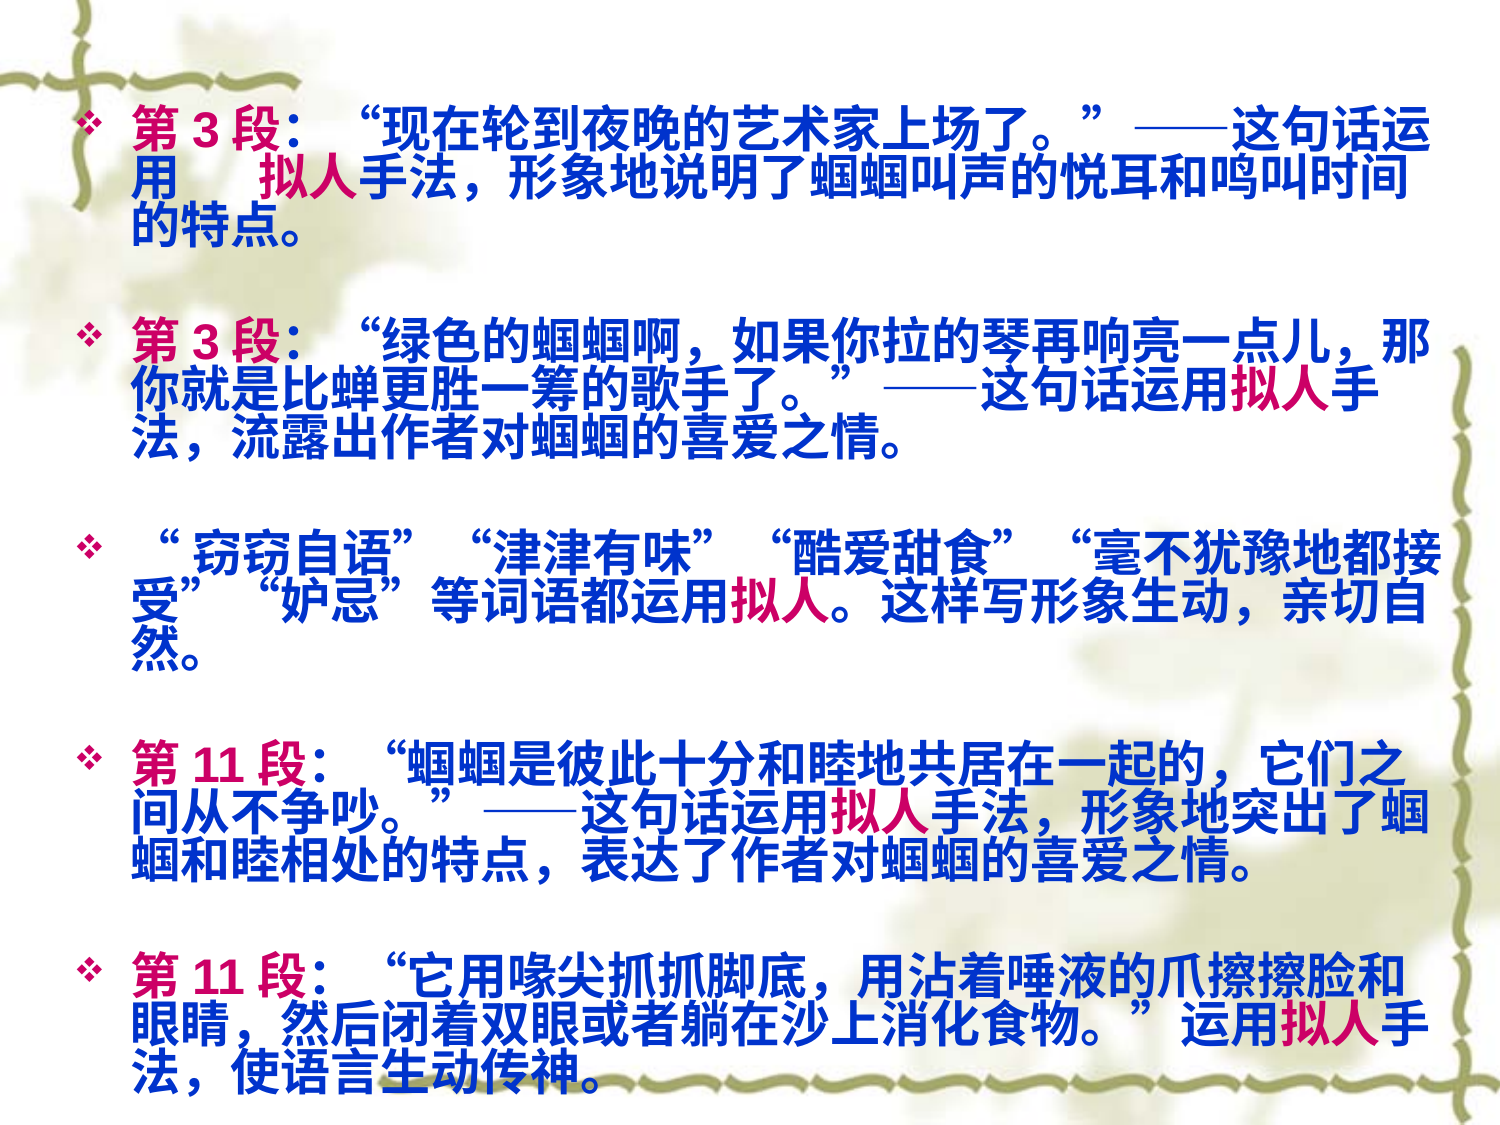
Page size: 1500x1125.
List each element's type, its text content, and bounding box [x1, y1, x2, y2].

picture [0, 0, 1500, 1125]
list 第3段：“现在轮到夜晚的艺术家上场了。”——这句话运用 拟人手法，形象地说明了蝈蝈叫声的悦耳和鸣叫时间的特点。 第3段：“绿色的蝈蝈啊，如果你拉的琴再响亮一点儿，那你就是比蝉更胜一筹的歌手了。”——这句话运用拟人手法，流露出作者对蝈蝈的喜爱之情。 “窃窃自语”“津津有味”“酷爱甜食”“毫不犹豫地都接受”“妒忌”等词语都运用拟人。这样写形象生动，亲切自然。 第11段：“蝈蝈是彼此十分和睦地共居在一起的，它们之间从不争吵。”——这句话运用拟人手法，形象地突出了蝈蝈和睦相处的特点，表达了作者对蝈蝈的喜爱之情。 第11段：“它用喙尖抓抓脚底，用沾着唾液的爪擦擦脸和眼睛，然后闭着双眼或者躺在沙上消化食物。”运用拟人手法，使语言生动传神。 [58, 101, 1460, 1083]
